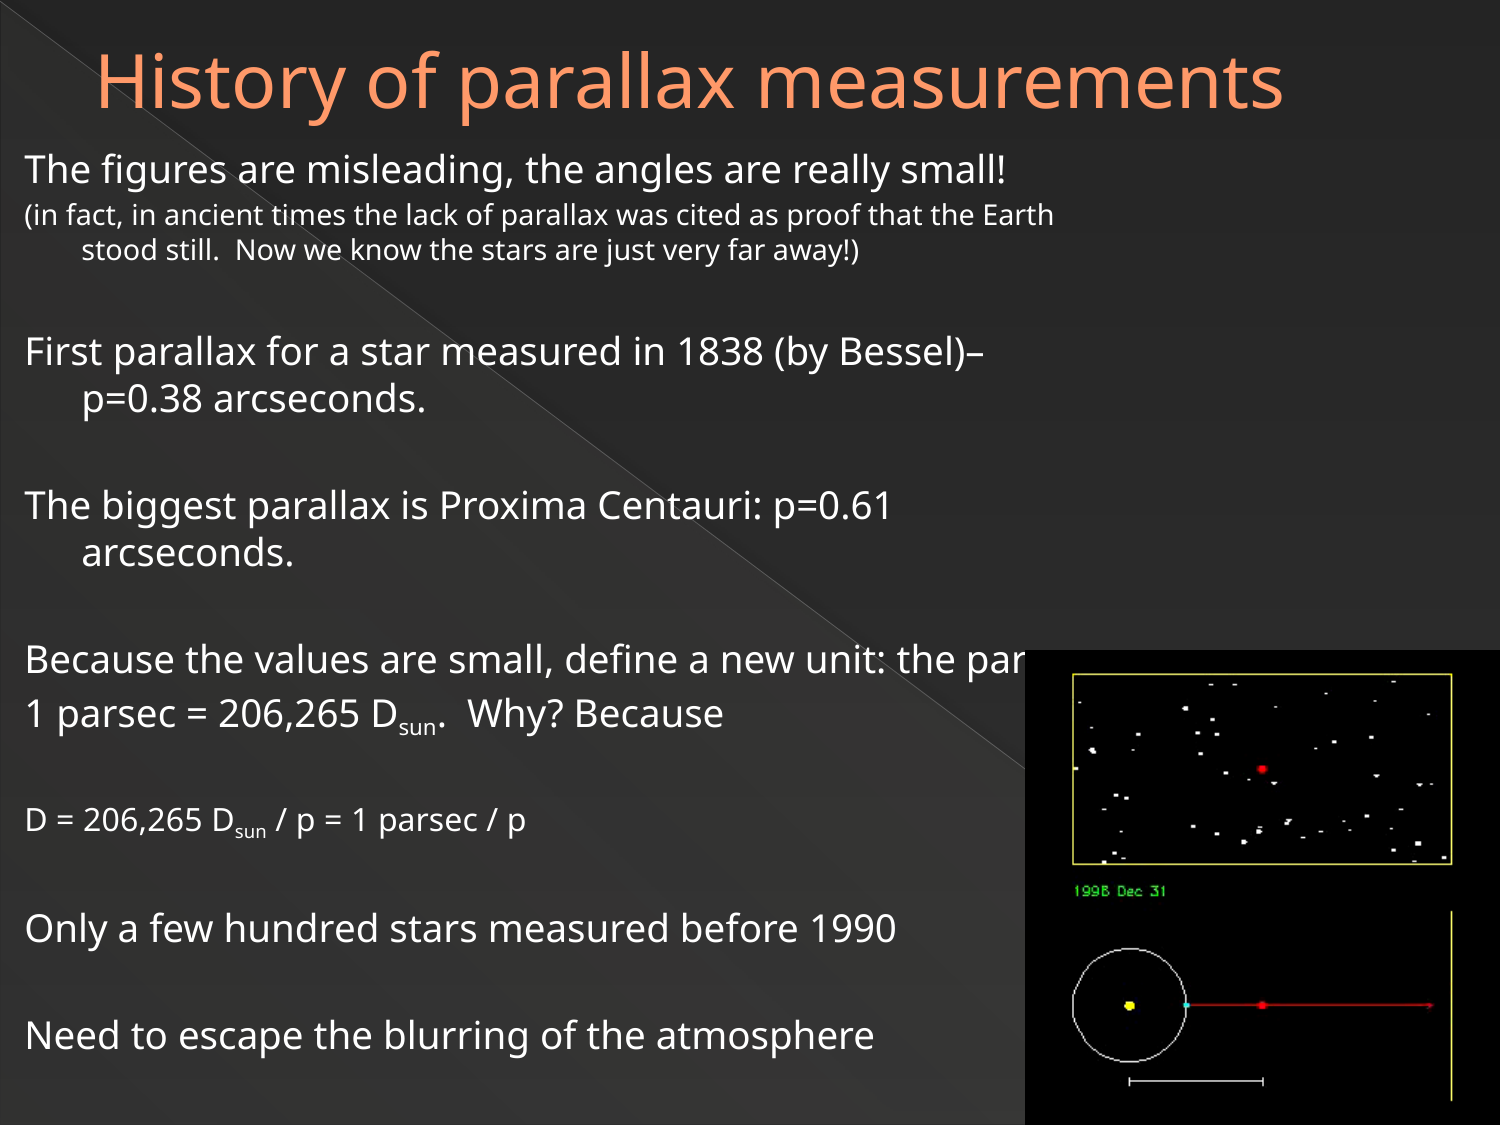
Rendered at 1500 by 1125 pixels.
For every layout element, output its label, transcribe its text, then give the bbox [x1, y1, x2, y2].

title History of parallax measurements [0, 0, 1500, 157]
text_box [1024, 649, 1500, 1125]
list The figures are misleading, the angles are really small! (in fact, in ancient times the lack of parallax was cited as proof that the Earth stood still. Now we know the stars are just very far away!) First parallax for a star measured in 1838 (by Bessel)– p=0.38 arcseconds. The biggest parallax is Proxima Centauri: p=0.61 arcseconds. Because the values are small, define a new unit: the parsec: 1 parsec = 206,265 Dsun. Why? Because D = 206,265 Dsun / p = 1 parsec / p Only a few hundred stars measured before 1990 Need to escape the blurring of the atmosphere [0, 137, 1125, 1100]
